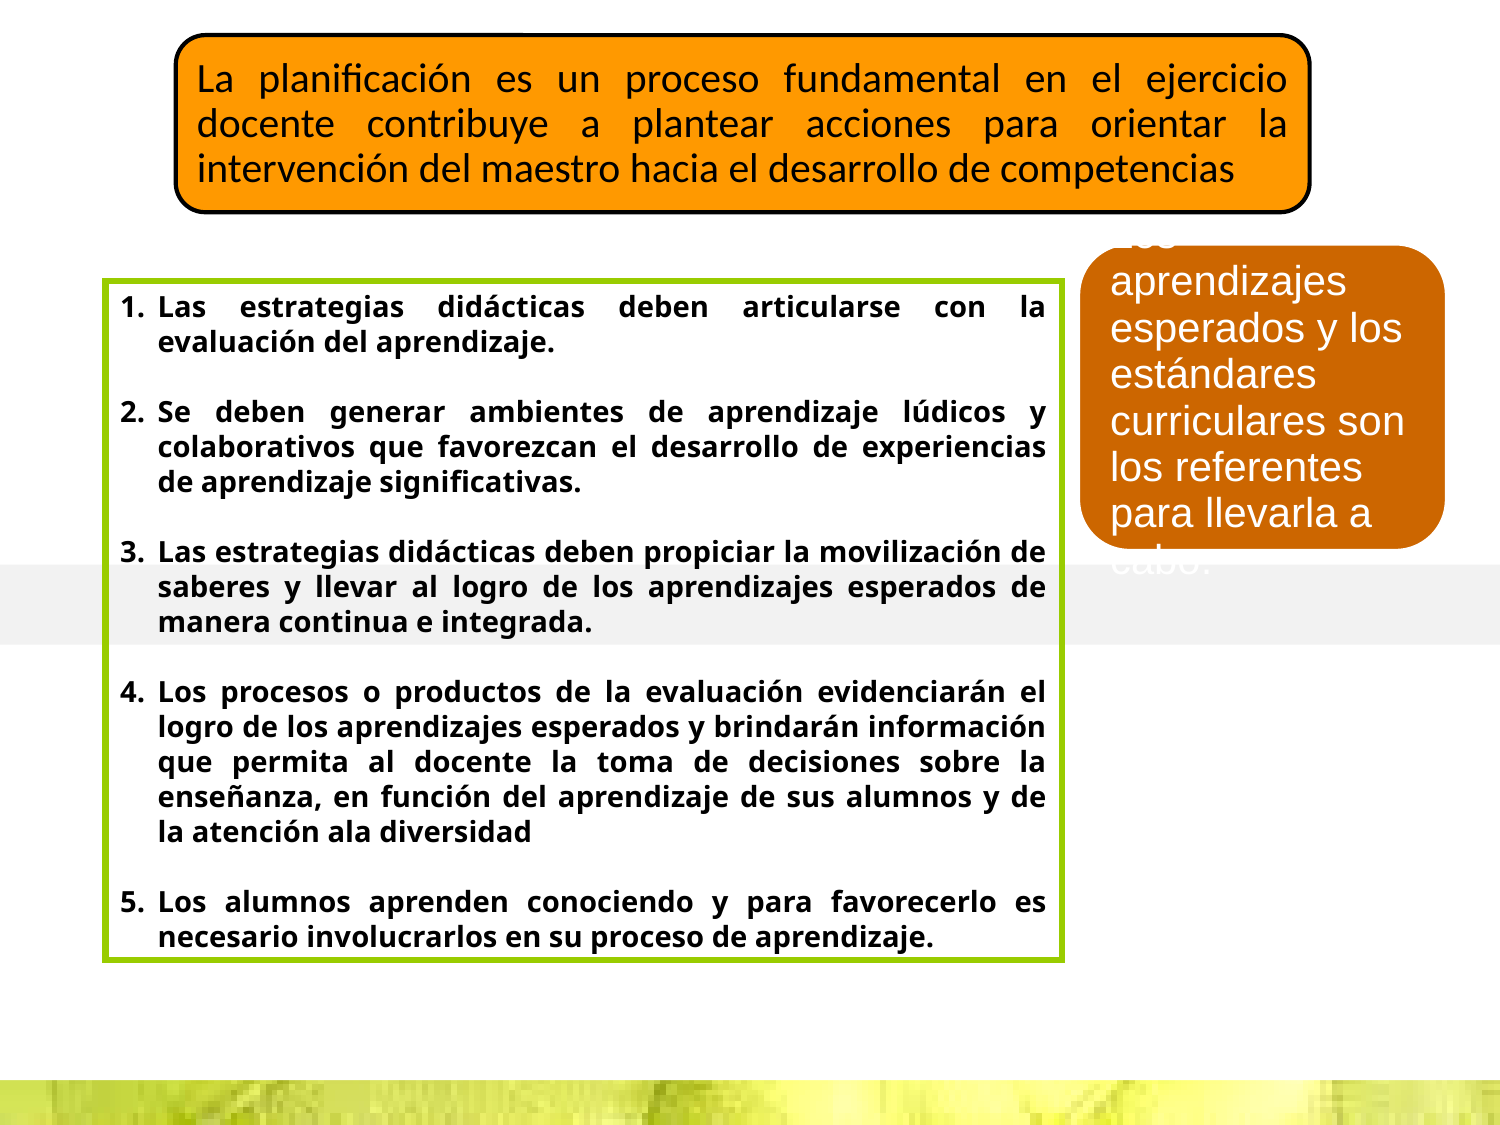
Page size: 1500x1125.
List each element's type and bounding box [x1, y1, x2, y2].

text_box [175, 34, 1310, 213]
text_box [1077, 243, 1448, 693]
picture [0, 0, 1500, 1125]
